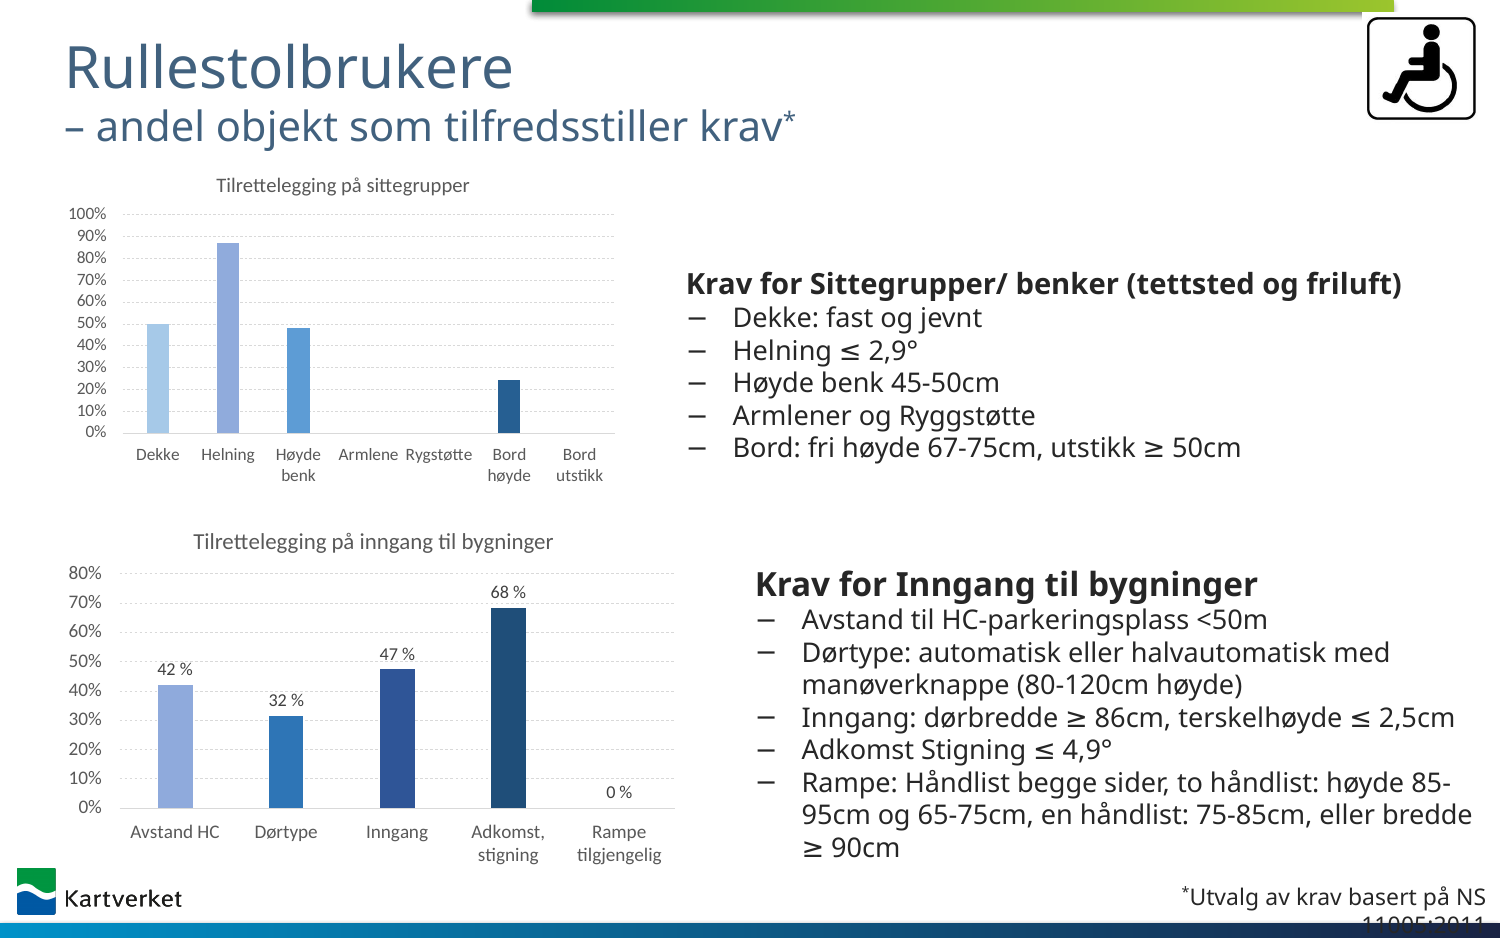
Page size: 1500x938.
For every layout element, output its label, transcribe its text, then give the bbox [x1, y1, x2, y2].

text_box Krav for Sittegrupper/ benker (tettsted og friluft) Dekke: fast og jevnt Helning ≤ 2,9° Høyde benk 45-50cm Armlener og Ryggstøtte Bord: fri høyde 67-75cm, utstikk ≥ 50cm [670, 258, 1418, 471]
text_box *Utvalg av krav basert på NS 11005:2011 [1068, 873, 1500, 938]
text_box Rullestolbrukere – andel objekt som tilfredsstiller krav* [49, 25, 1431, 158]
text_box Krav for Inngang til bygninger Avstand til HC-parkeringsplass <50m Dørtype: automatisk eller halvautomatisk med manøverknappe (80-120cm høyde) Inngang: dørbredde ≥ 86cm, terskelhøyde ≤ 2,5cm Adkomst Stigning ≤ 4,9° Rampe: Håndlist begge sider, to håndlist: høyde 85-95cm og 65-75cm, en håndlist: 75-85cm, eller bredde ≥ 90cm [740, 555, 1491, 870]
picture [62, 166, 625, 492]
picture [1362, 12, 1481, 126]
picture [62, 520, 686, 874]
